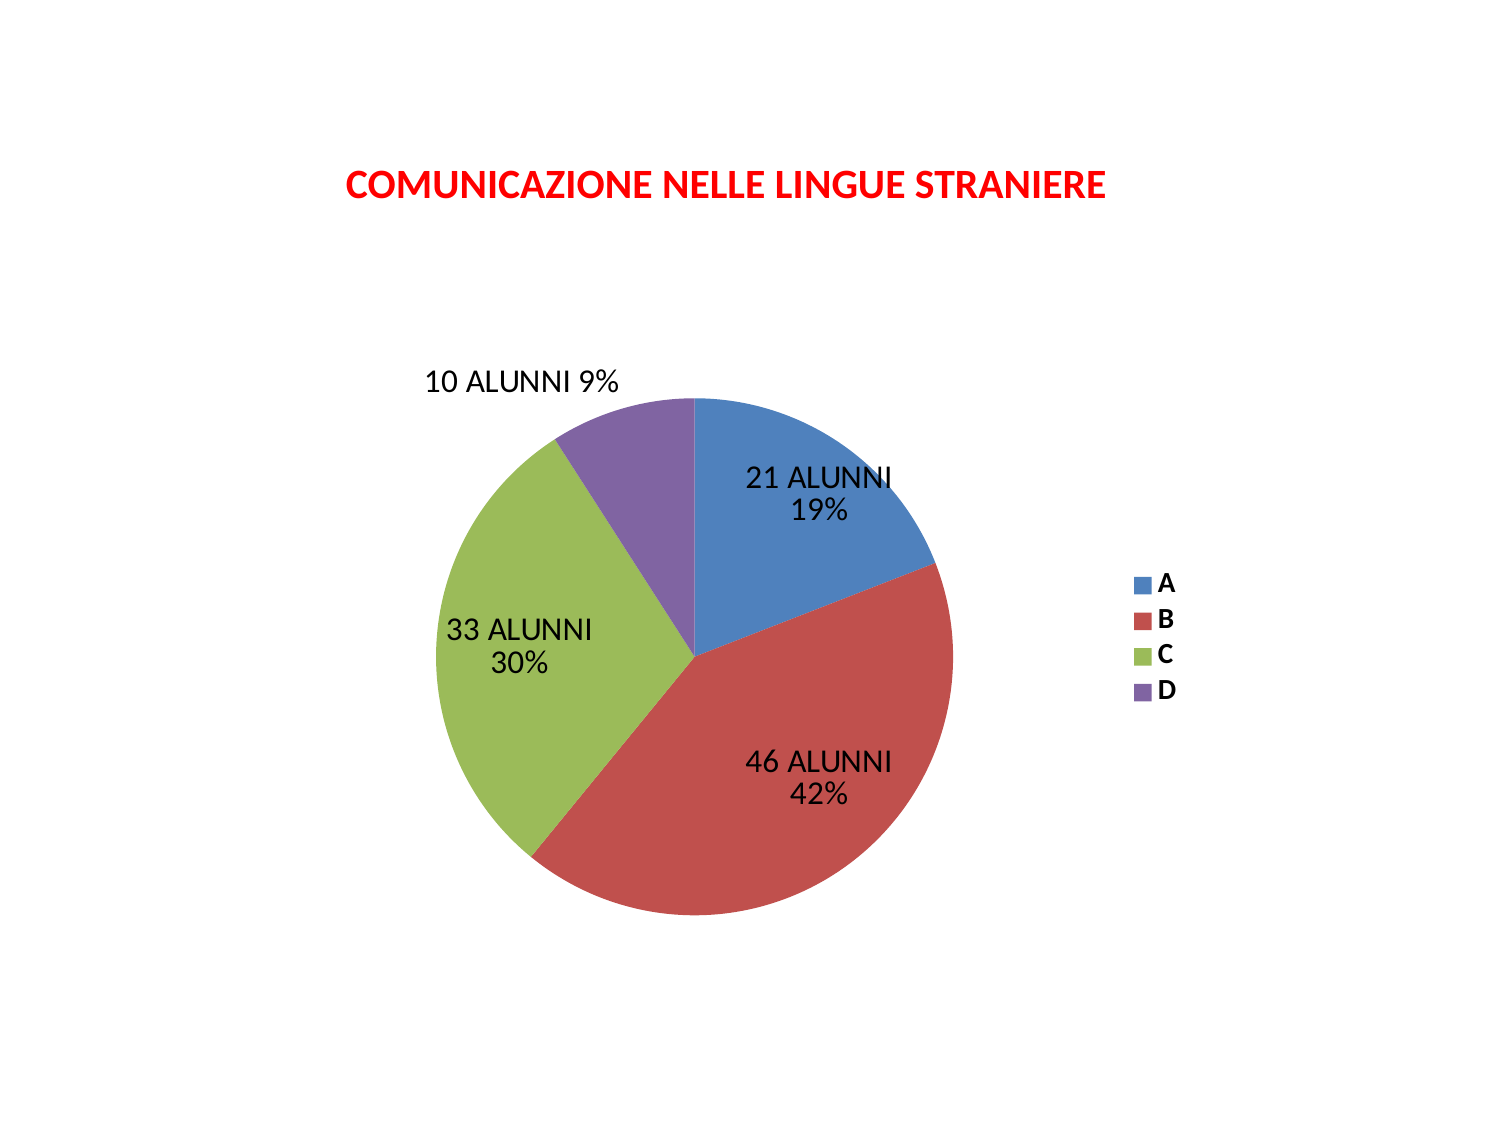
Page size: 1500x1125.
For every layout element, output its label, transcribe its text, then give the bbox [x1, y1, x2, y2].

chart [194, 290, 1200, 988]
text_box COMUNICAZIONE NELLE LINGUE STRANIERE [230, 149, 1223, 214]
